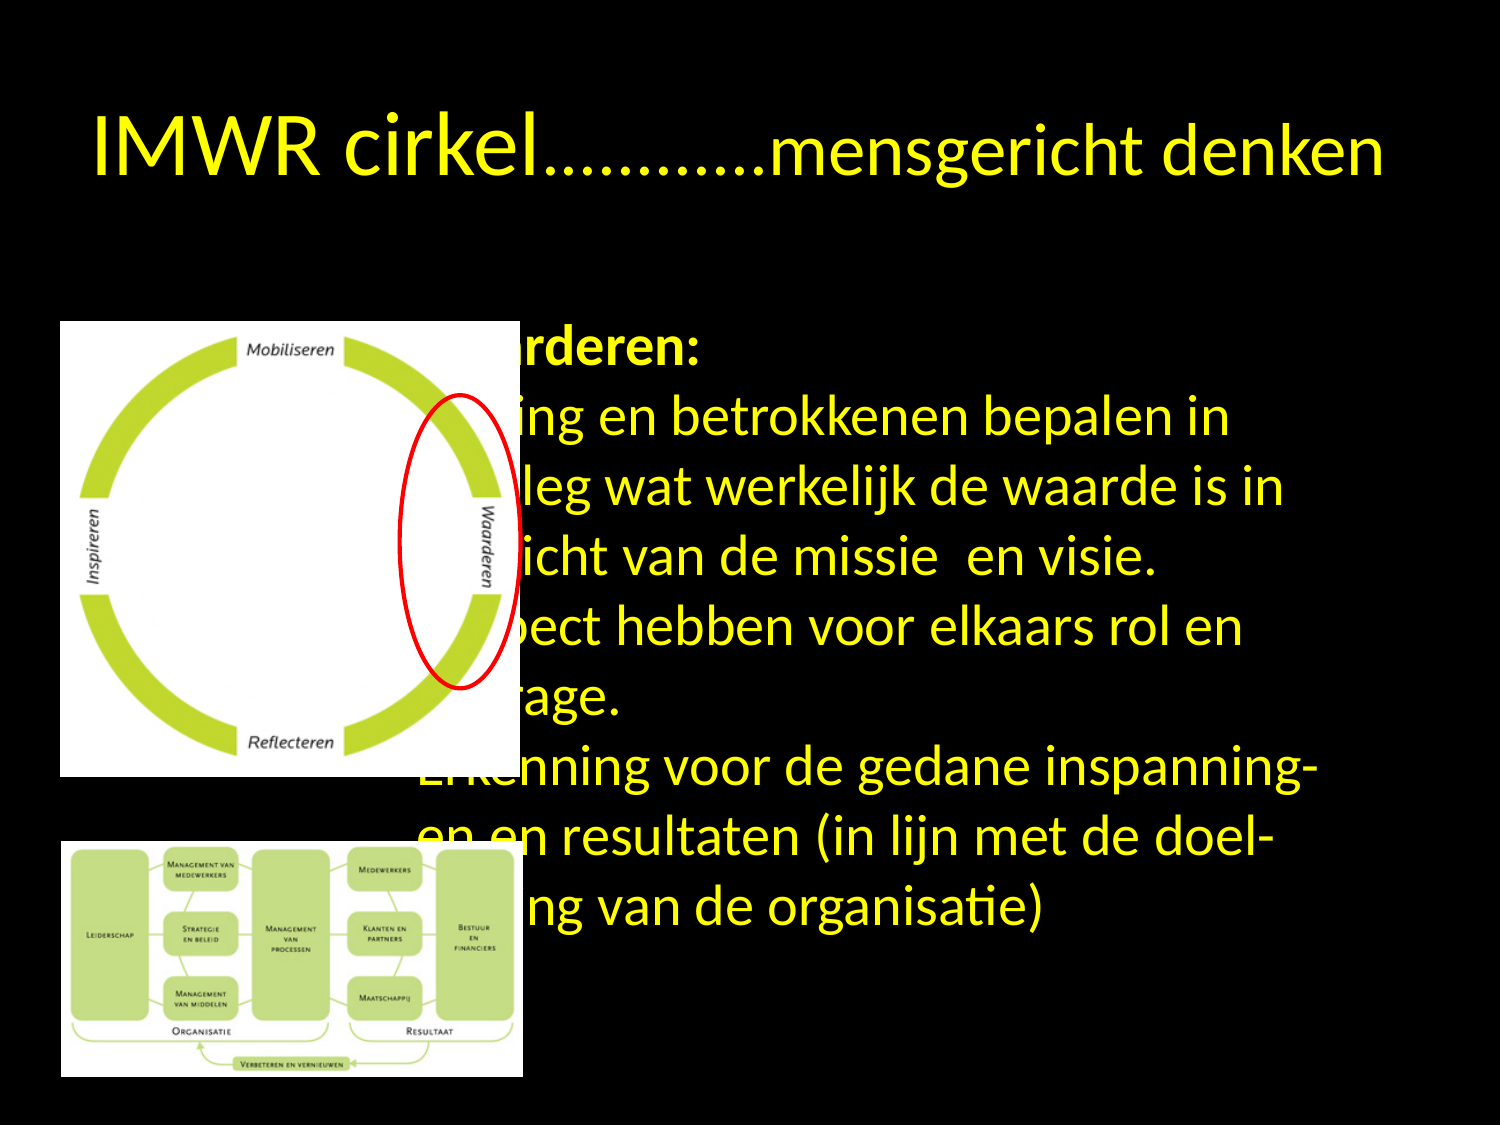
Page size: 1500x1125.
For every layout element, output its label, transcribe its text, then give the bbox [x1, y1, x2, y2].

text_box Waarderen: Leiding en betrokkenen bepalen in overleg wat werkelijk de waarde is in het licht van de missie en visie. Respect hebben voor elkaars rol en bijdrage. Erkenning voor de gedane inspanning- en en resultaten (in lijn met de doel- stelling van de organisatie) [401, 299, 1500, 945]
title IMWR cirkel............mensgericht denken [75, 45, 1425, 233]
picture [60, 321, 520, 778]
picture [60, 841, 523, 1078]
